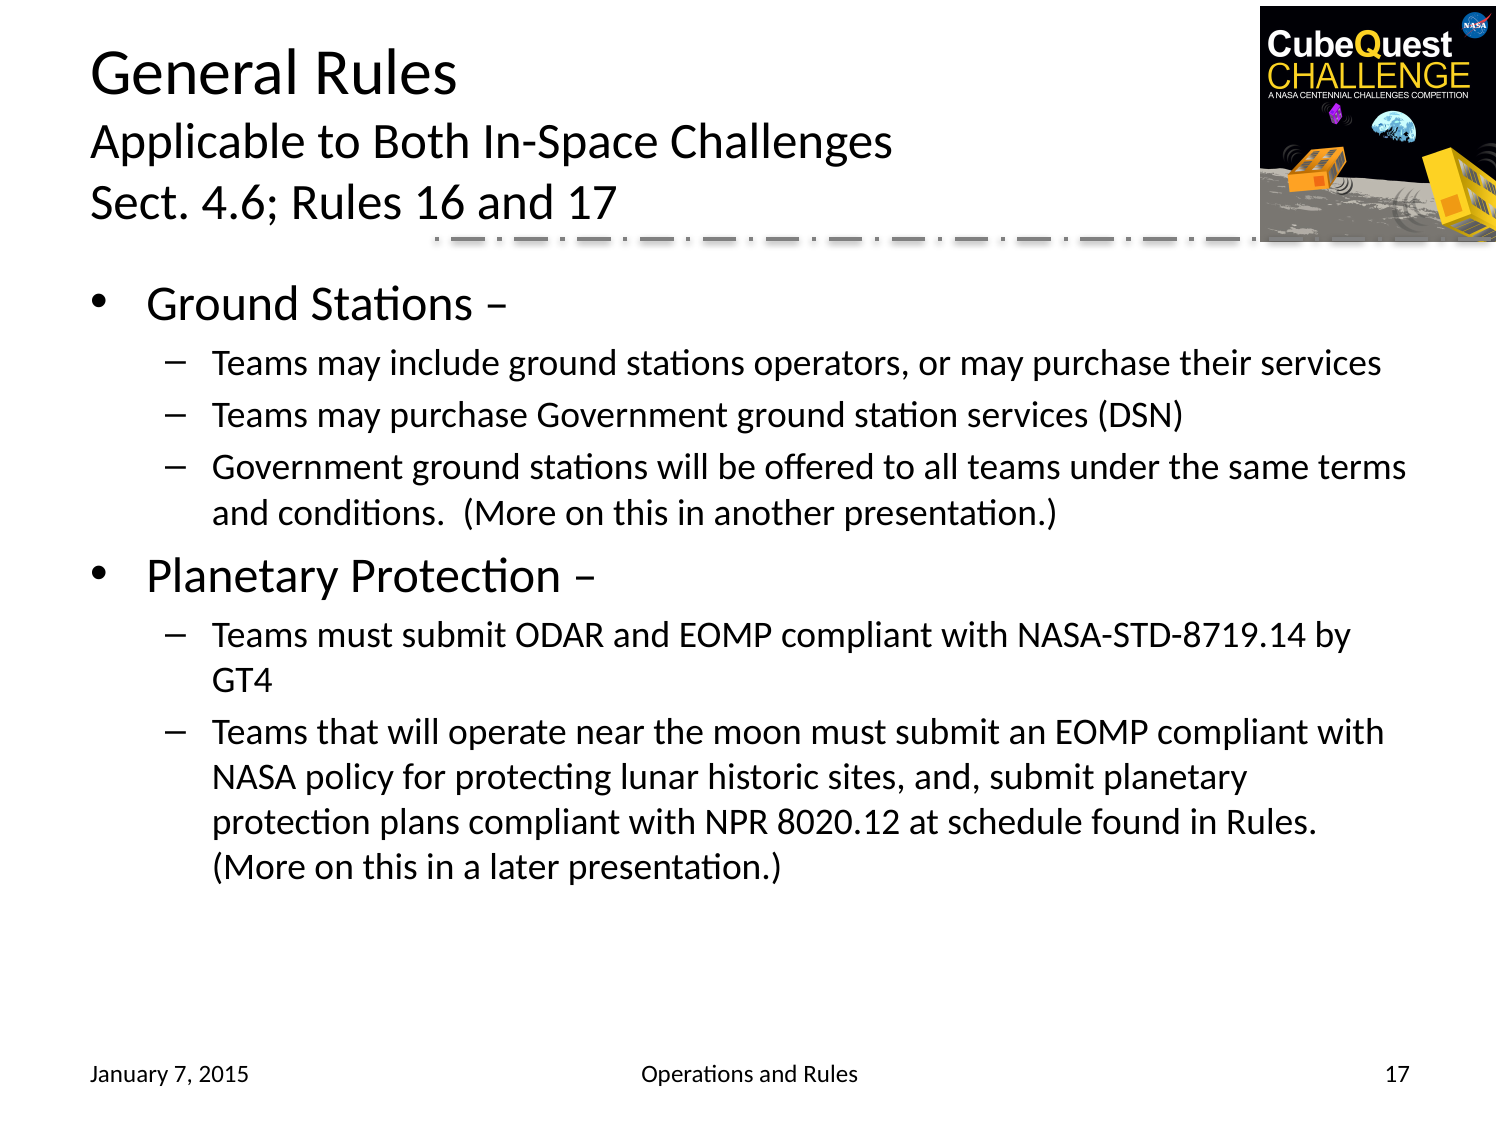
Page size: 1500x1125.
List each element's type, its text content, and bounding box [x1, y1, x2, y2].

picture [1260, 6, 1496, 242]
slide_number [75, 1042, 425, 1103]
title General Rules Applicable to Both In-Space Challenges Sect. 4.6; Rules 16 and 17 [75, 20, 1237, 238]
slide_number 17 [1074, 1042, 1425, 1103]
footer Operations and Rules [512, 1042, 988, 1103]
list Ground Stations – Teams may include ground stations operators, or may purchase their services Teams may purchase Government ground station services (DSN) Government ground stations will be offered to all teams under the same terms and conditions. (More on this in another presentation.) Planetary Protection – Teams must submit ODAR and EOMP compliant with NASA-STD-8719.14 by GT4 Teams that will operate near the moon must submit an EOMP compliant with NASA policy for protecting lunar historic sites, and, submit planetary protection plans compliant with NPR 8020.12 at schedule found in Rules. (More on this in a later presentation.) [75, 262, 1425, 1005]
